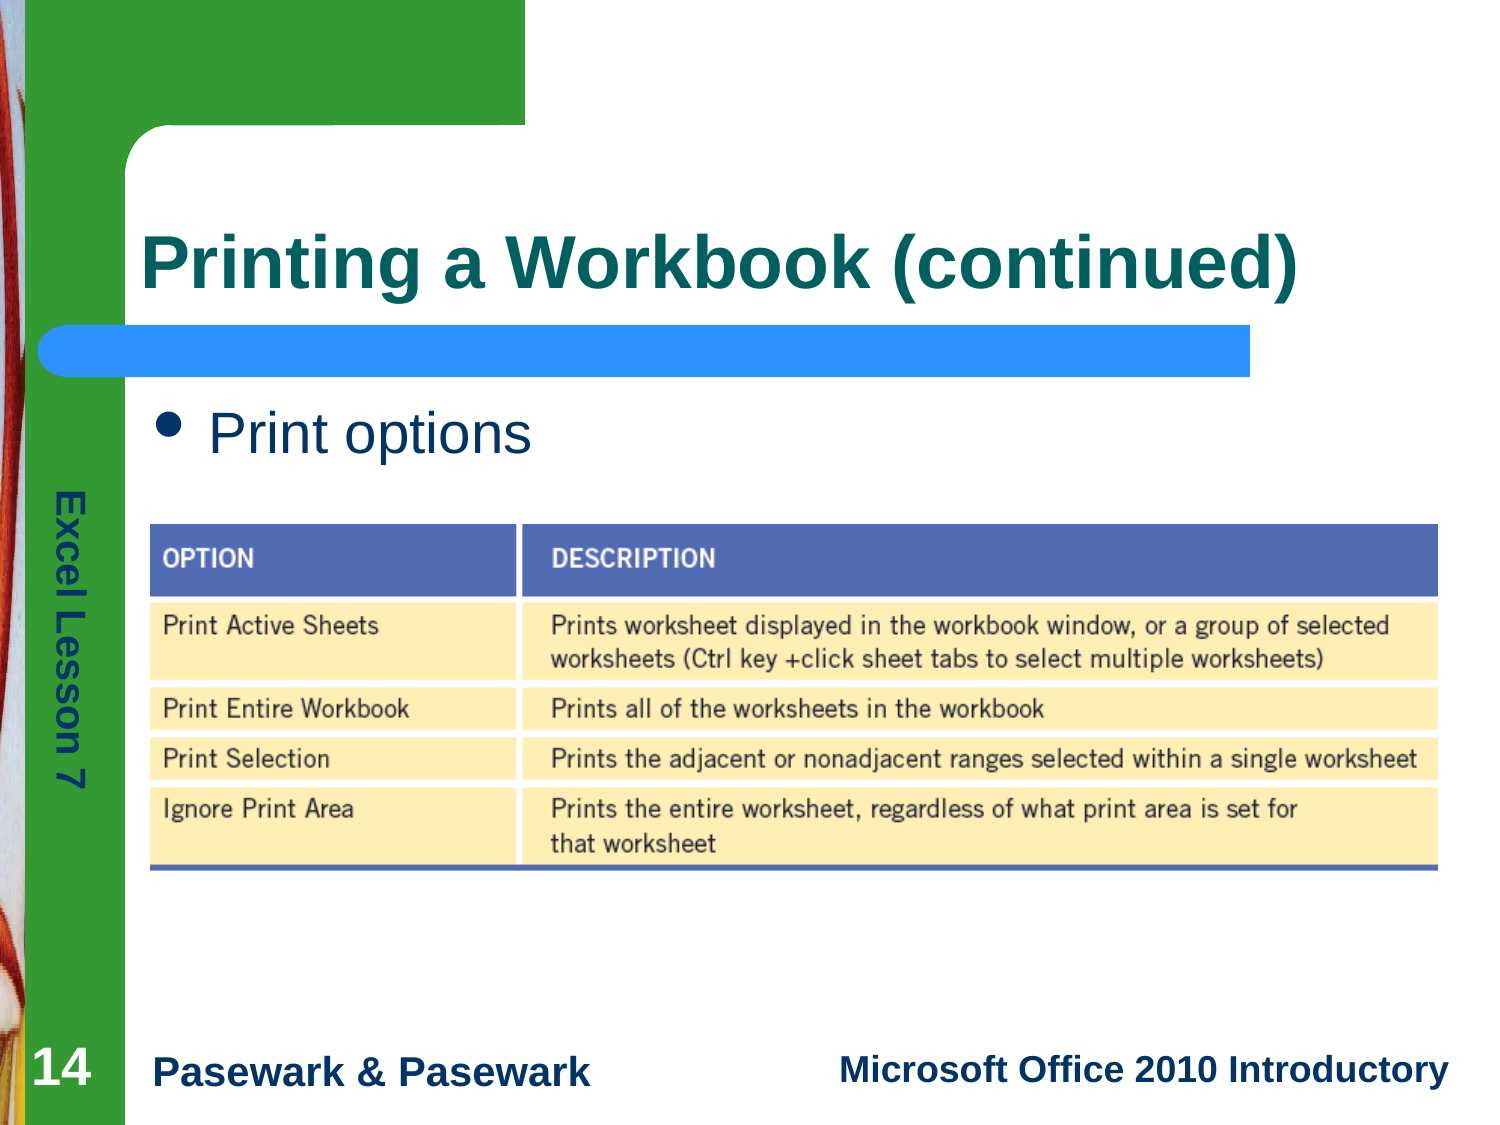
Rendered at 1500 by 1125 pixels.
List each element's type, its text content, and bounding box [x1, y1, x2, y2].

picture [149, 524, 1438, 877]
list Print options [137, 387, 1400, 999]
title Printing a Workbook (continued) [124, 124, 1426, 313]
slide_number 14 [13, 1023, 111, 1105]
picture [0, 0, 25, 1125]
